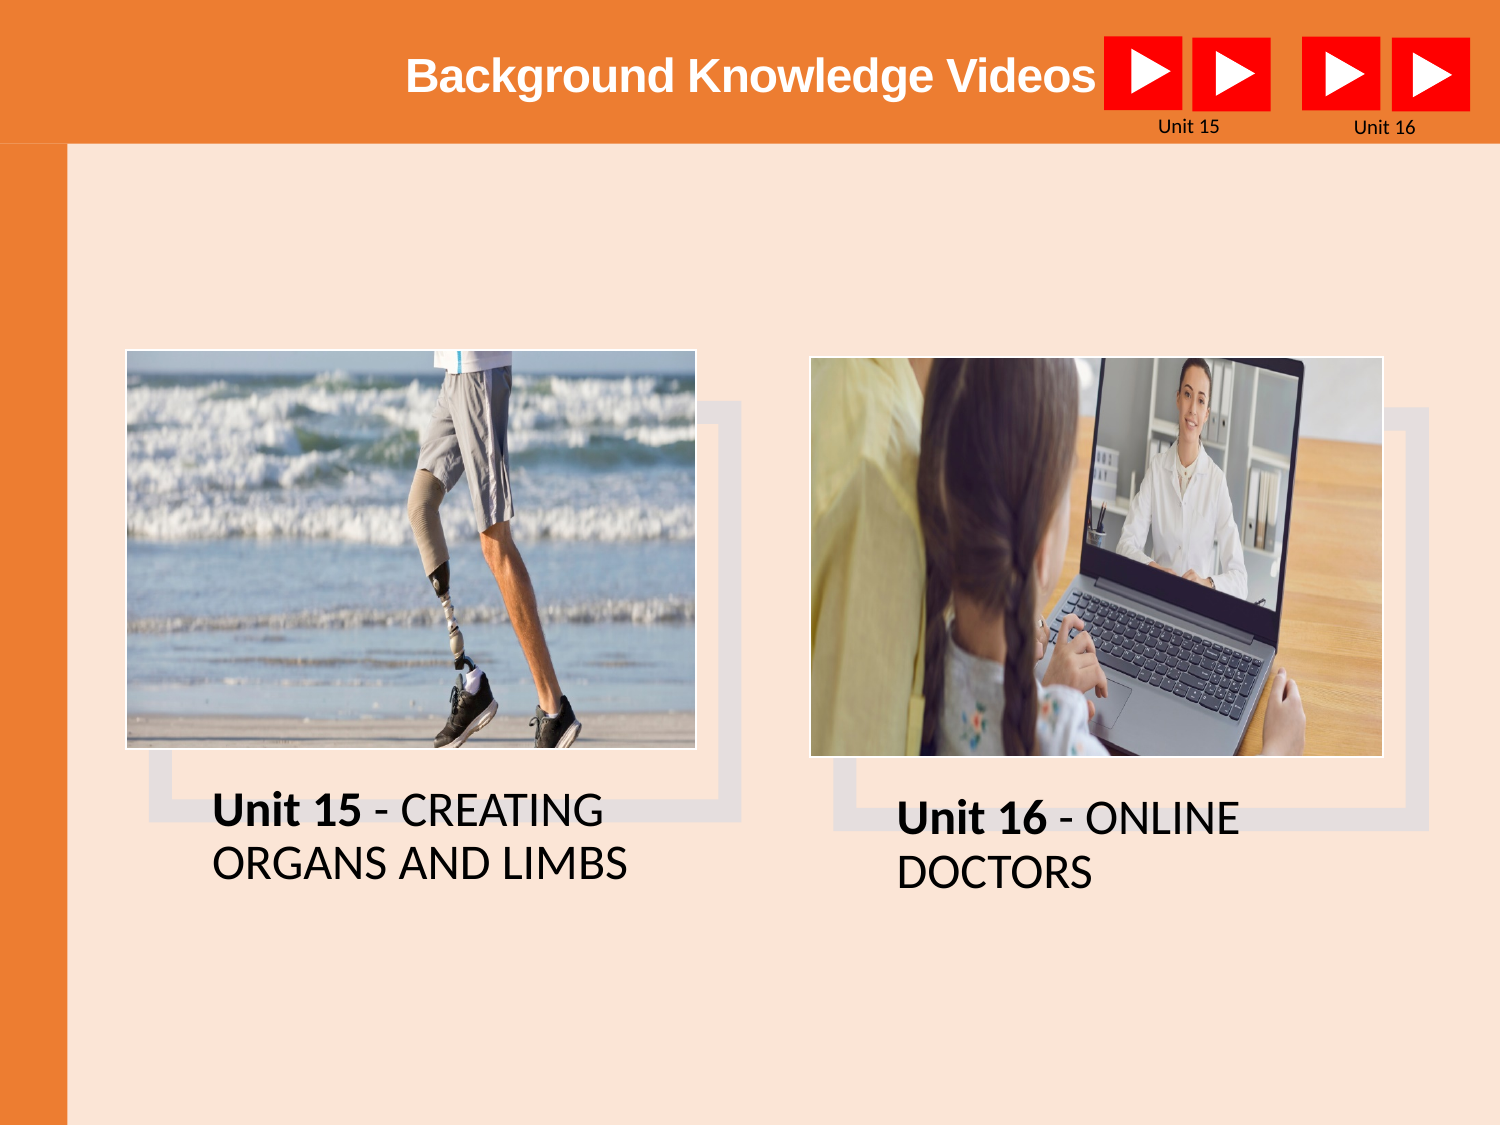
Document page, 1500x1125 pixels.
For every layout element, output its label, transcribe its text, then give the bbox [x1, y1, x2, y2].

text_box [0, 0, 1500, 145]
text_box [1104, 36, 1471, 147]
text_box [0, 143, 68, 1125]
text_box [809, 109, 1500, 1079]
text_box Background Knowledge Videos [390, 37, 1104, 109]
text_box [125, 103, 1084, 1069]
